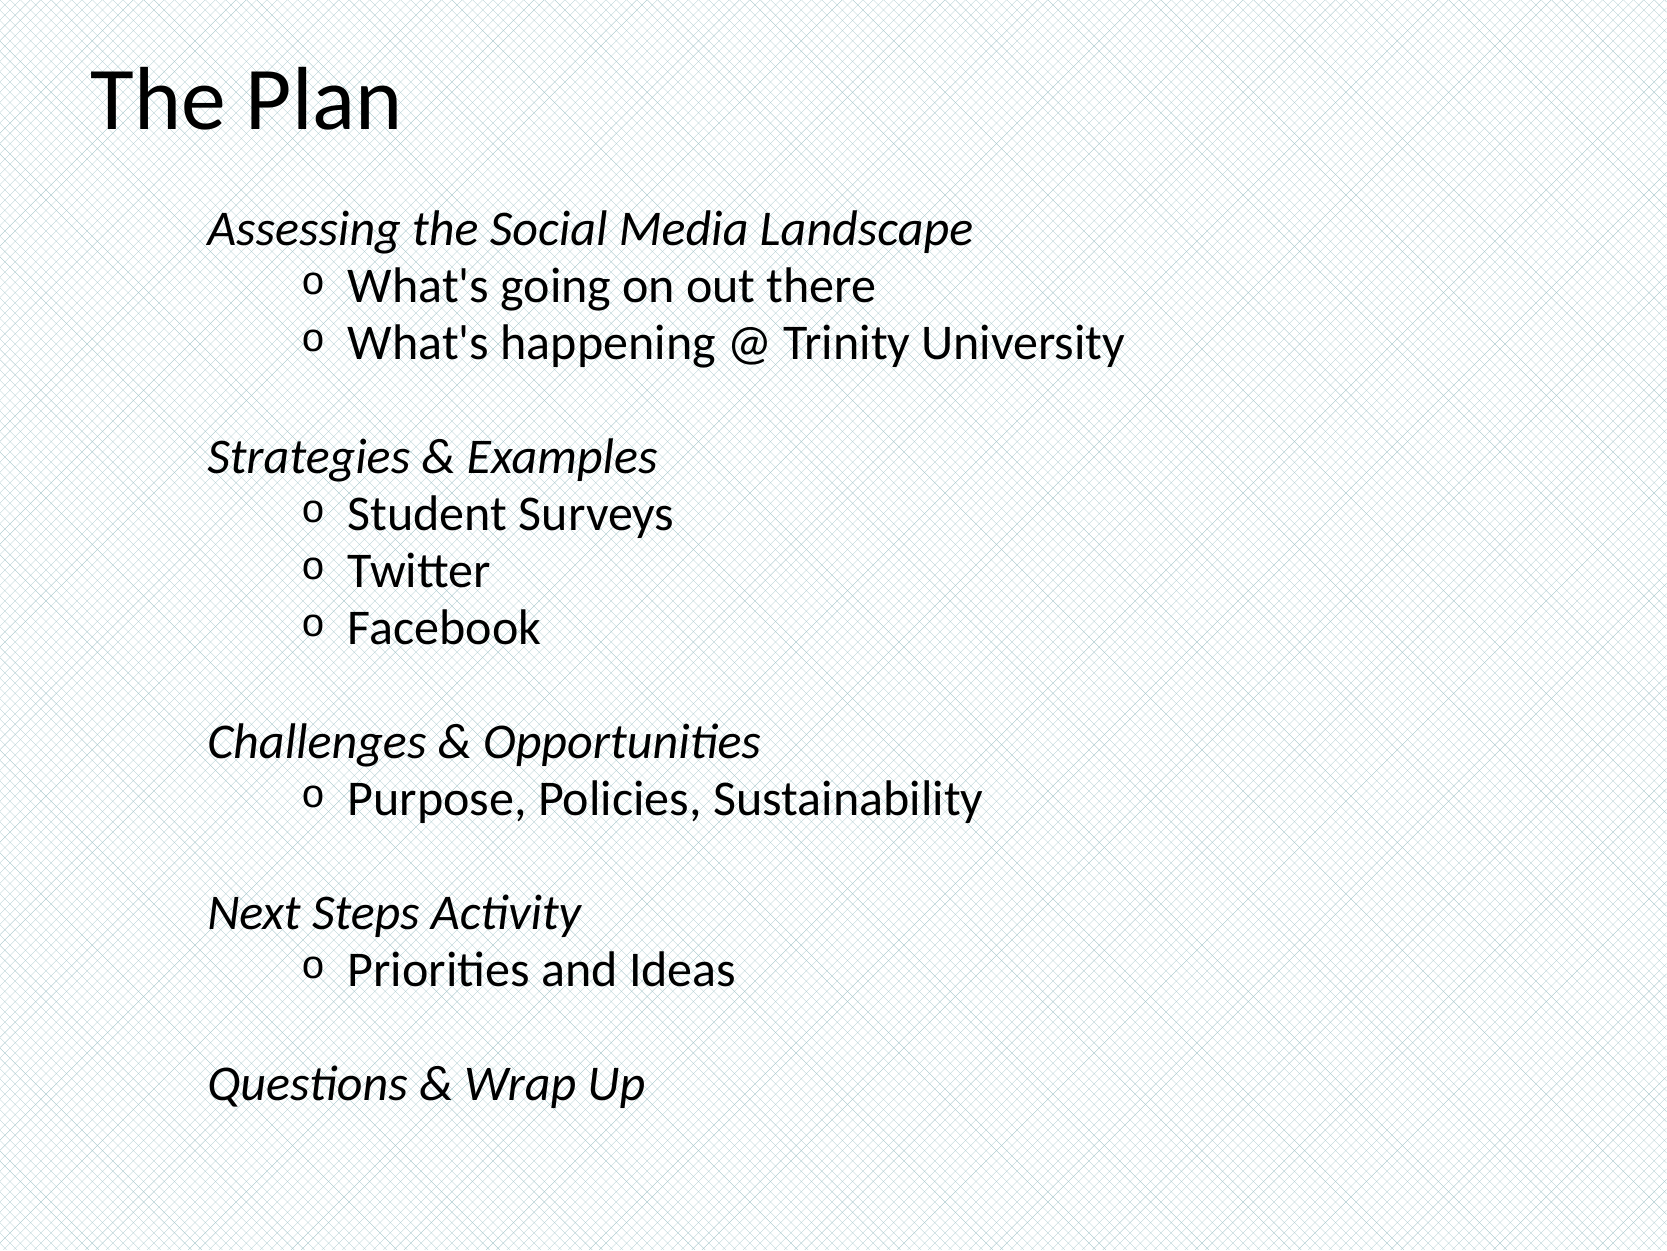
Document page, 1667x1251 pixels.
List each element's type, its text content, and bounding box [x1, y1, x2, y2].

title The Plan [90, 48, 1604, 169]
list Assessing the Social Media Landscape What's going on out there What's happening @ Trinity University Strategies & Examples Student Surveys Twitter Facebook Challenges & Opportunities Purpose, Policies, Sustainability Next Steps Activity Priorities and Ideas Questions & Wrap Up [207, 199, 1494, 1188]
